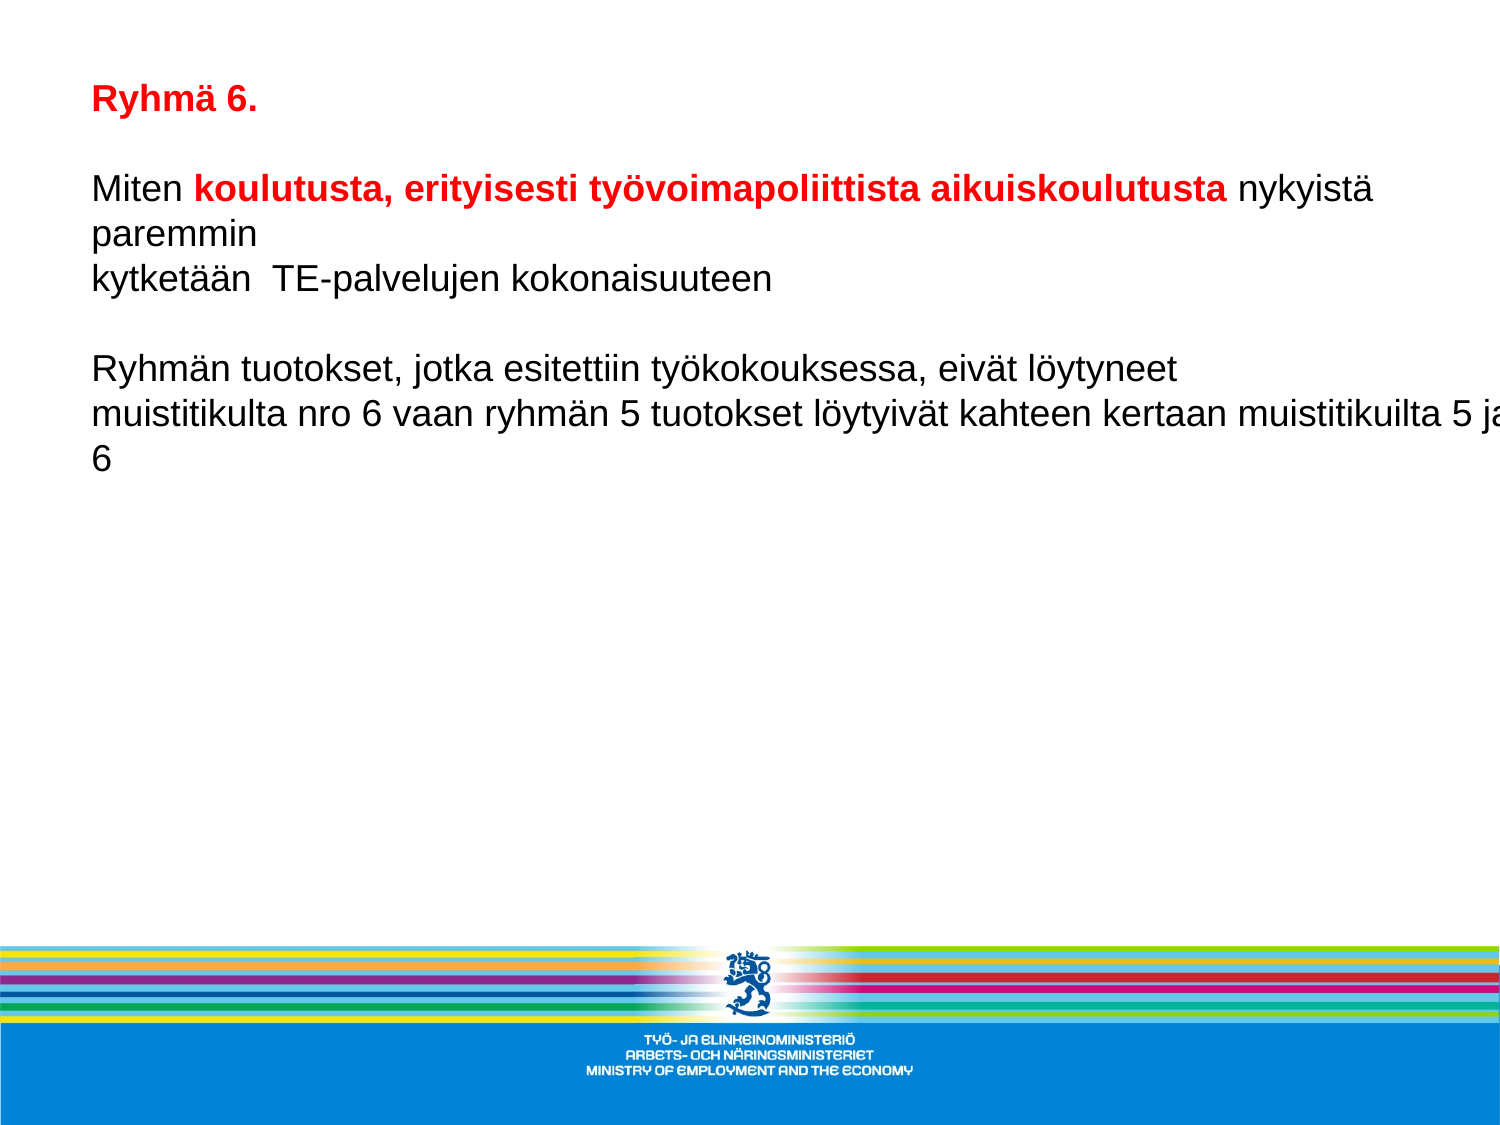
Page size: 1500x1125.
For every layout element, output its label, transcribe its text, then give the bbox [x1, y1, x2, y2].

text_box Ryhmä 6. Miten koulutusta, erityisesti työvoimapoliittista aikuiskoulutusta nykyistä paremmin kytketään TE-palvelujen kokonaisuuteen Ryhmän tuotokset, jotka esitettiin työkokouksessa, eivät löytyneet muistitikulta nro 6 vaan ryhmän 5 tuotokset löytyivät kahteen kertaan muistitikuilta 5 ja 6 [76, 66, 1500, 532]
picture [0, 946, 1500, 1125]
